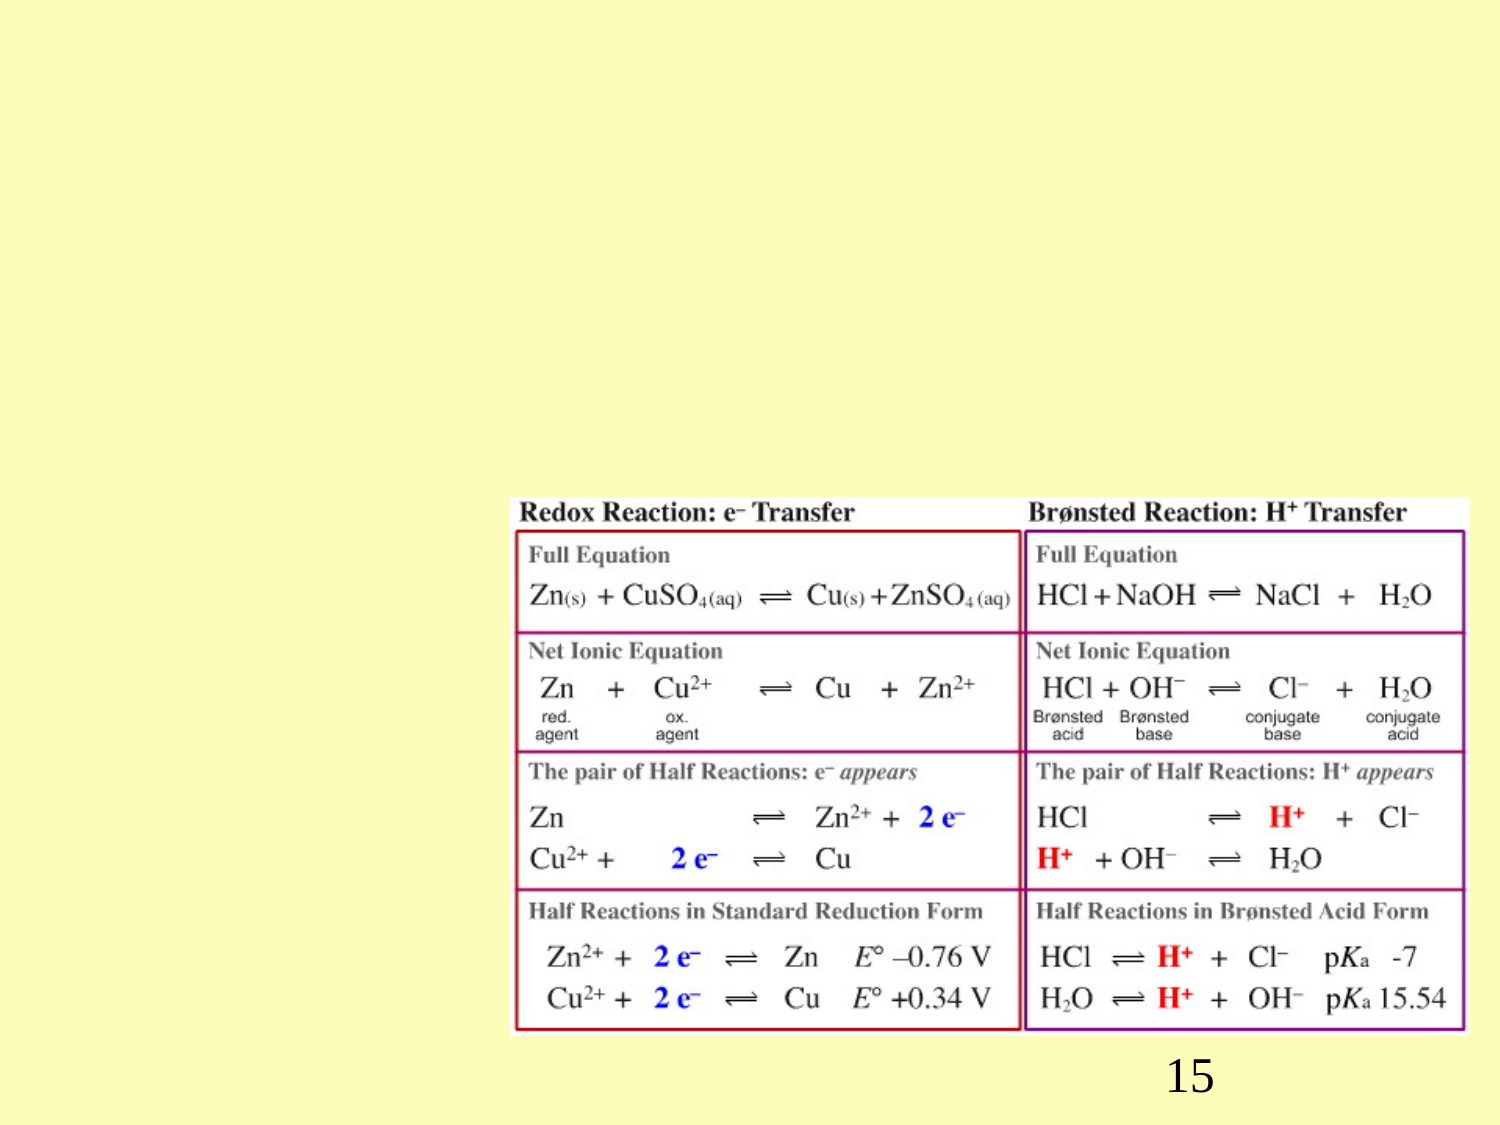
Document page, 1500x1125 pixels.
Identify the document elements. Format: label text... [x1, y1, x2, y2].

picture [510, 497, 1471, 1036]
slide_number 15 [1074, 1043, 1425, 1103]
